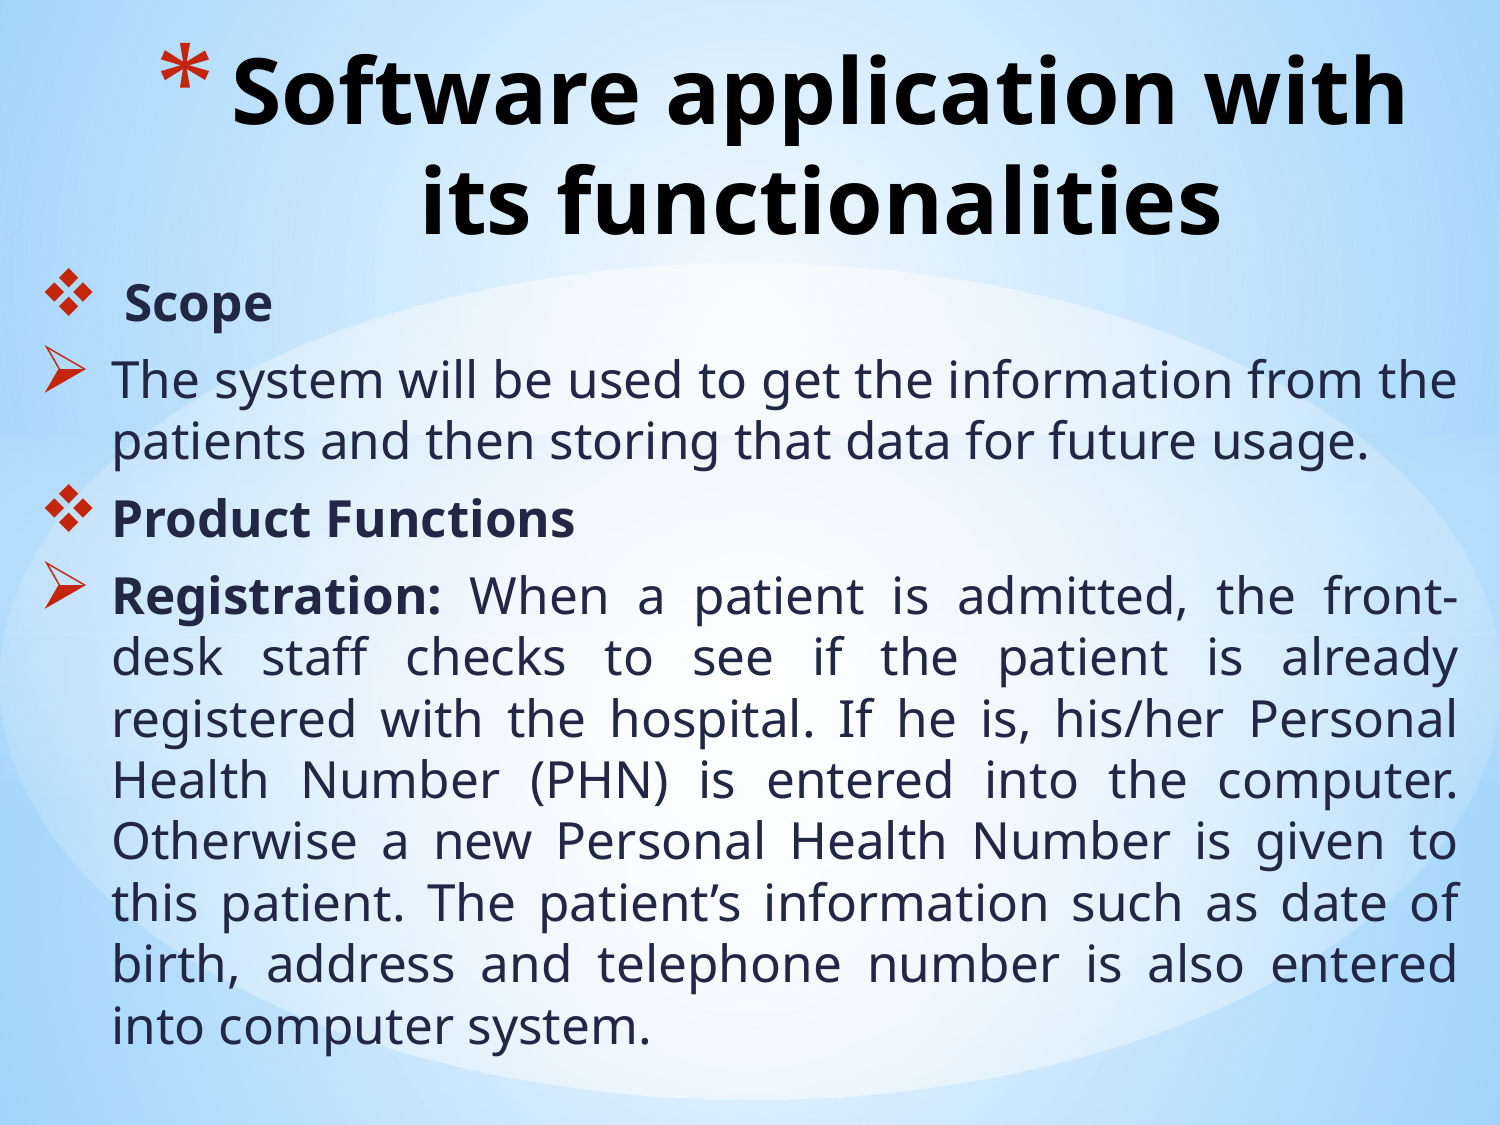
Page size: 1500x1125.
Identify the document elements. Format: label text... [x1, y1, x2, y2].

title Software application with its functionalities [62, 24, 1475, 263]
subtitle Scope The system will be used to get the information from the patients and then storing that data for future usage. Product Functions Registration: When a patient is admitted, the front-desk staff checks to see if the patient is already registered with the hospital. If he is, his/her Personal Health Number (PHN) is entered into the computer. Otherwise a new Personal Health Number is given to this patient. The patient’s information such as date of birth, address and telephone number is also entered into computer system. [24, 262, 1475, 1108]
